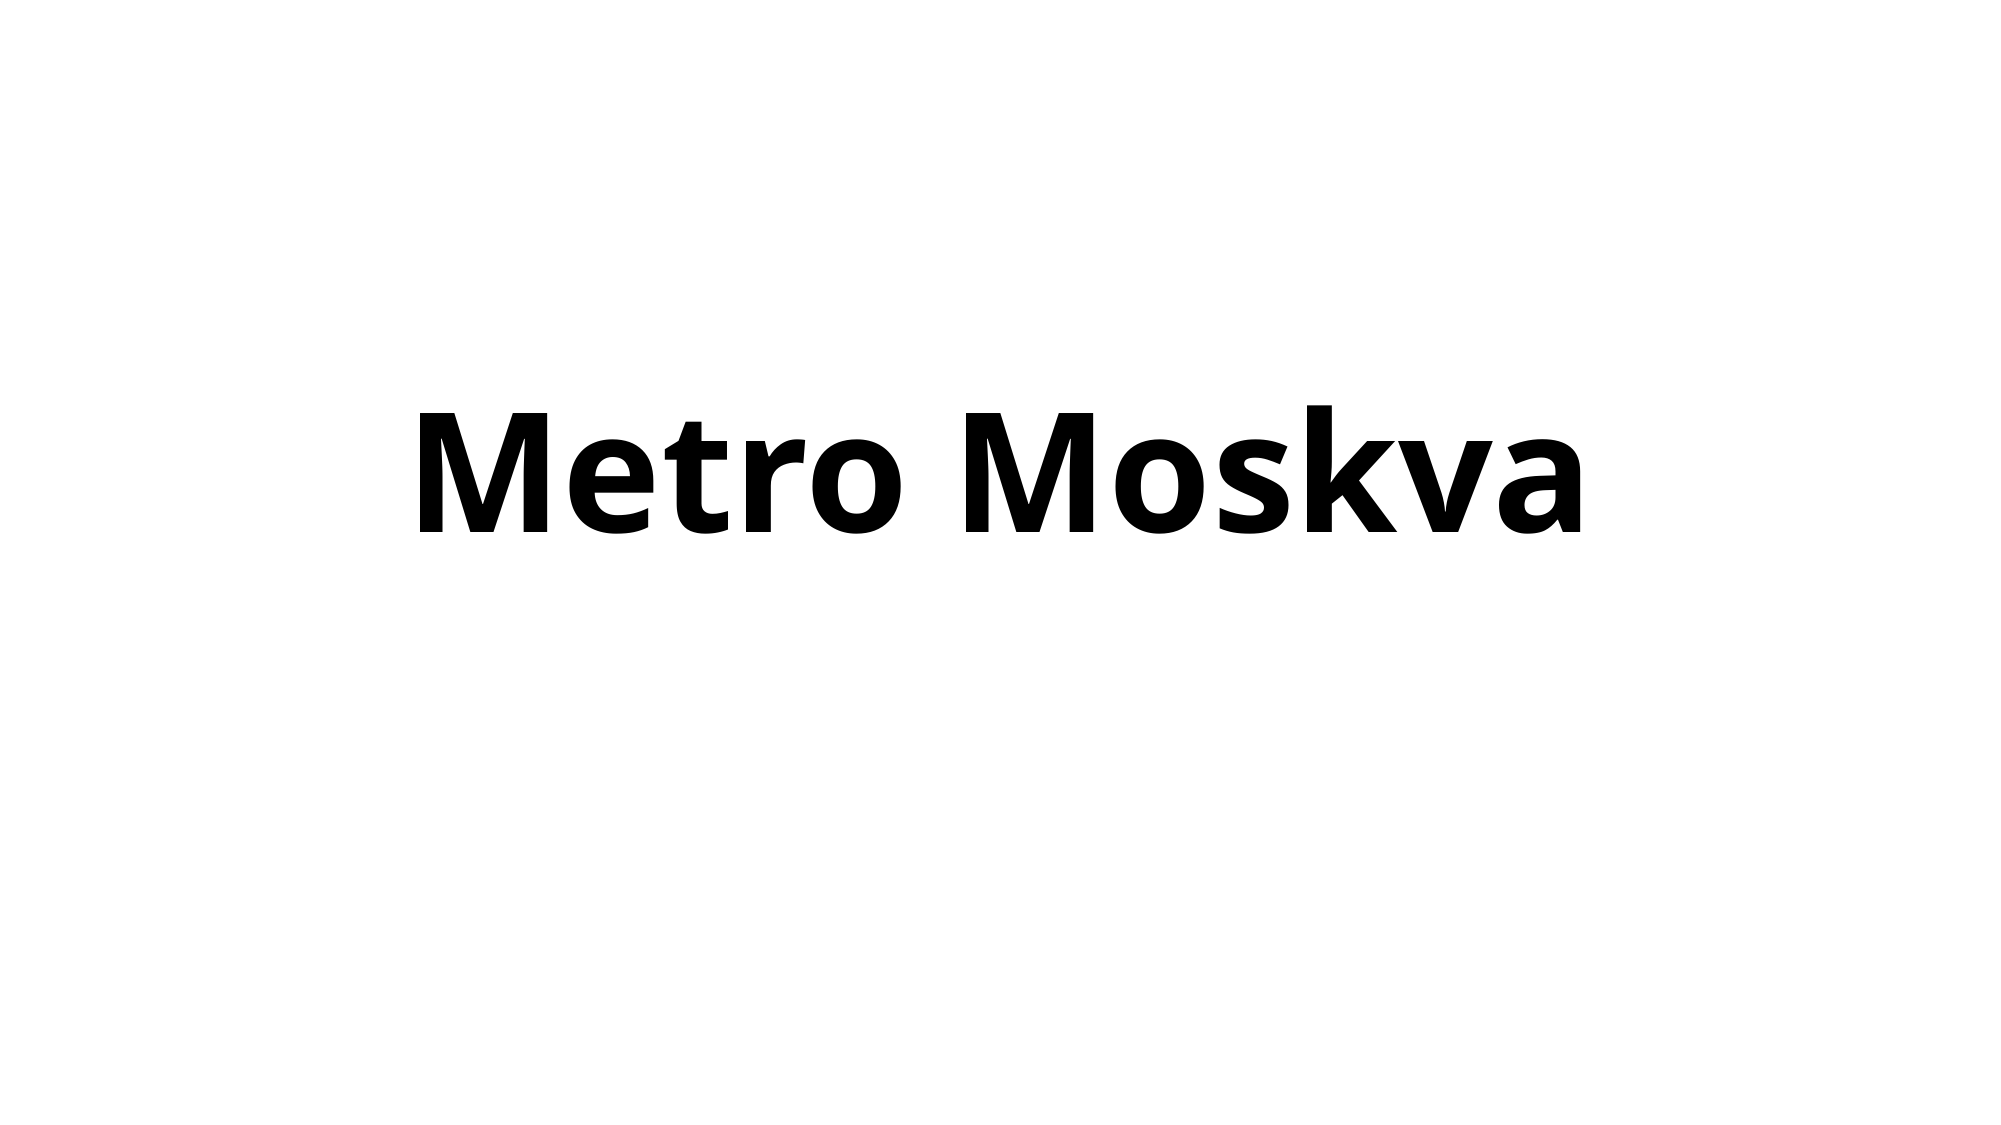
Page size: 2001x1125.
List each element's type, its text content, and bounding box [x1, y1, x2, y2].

title Metro Moskva [249, 184, 1750, 576]
